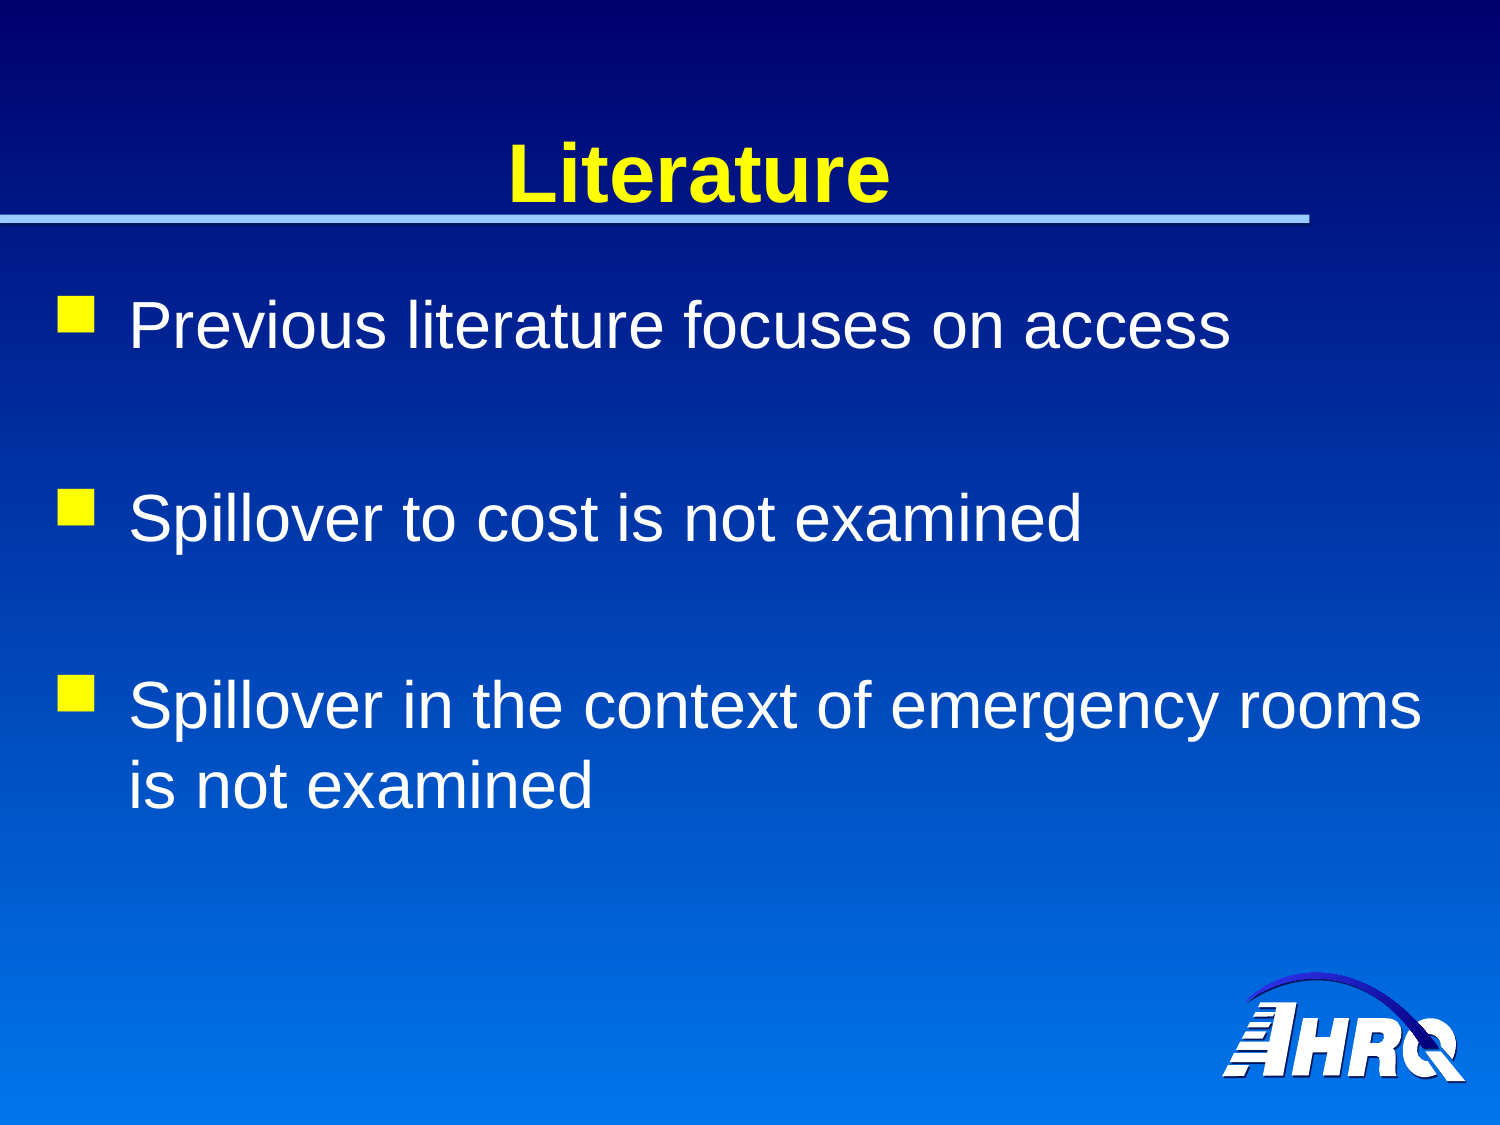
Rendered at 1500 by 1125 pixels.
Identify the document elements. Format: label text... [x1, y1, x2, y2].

title Literature [66, 46, 1334, 229]
list Previous literature focuses on access Spillover to cost is not examined Spillover in the context of emergency rooms is not examined [36, 274, 1476, 951]
